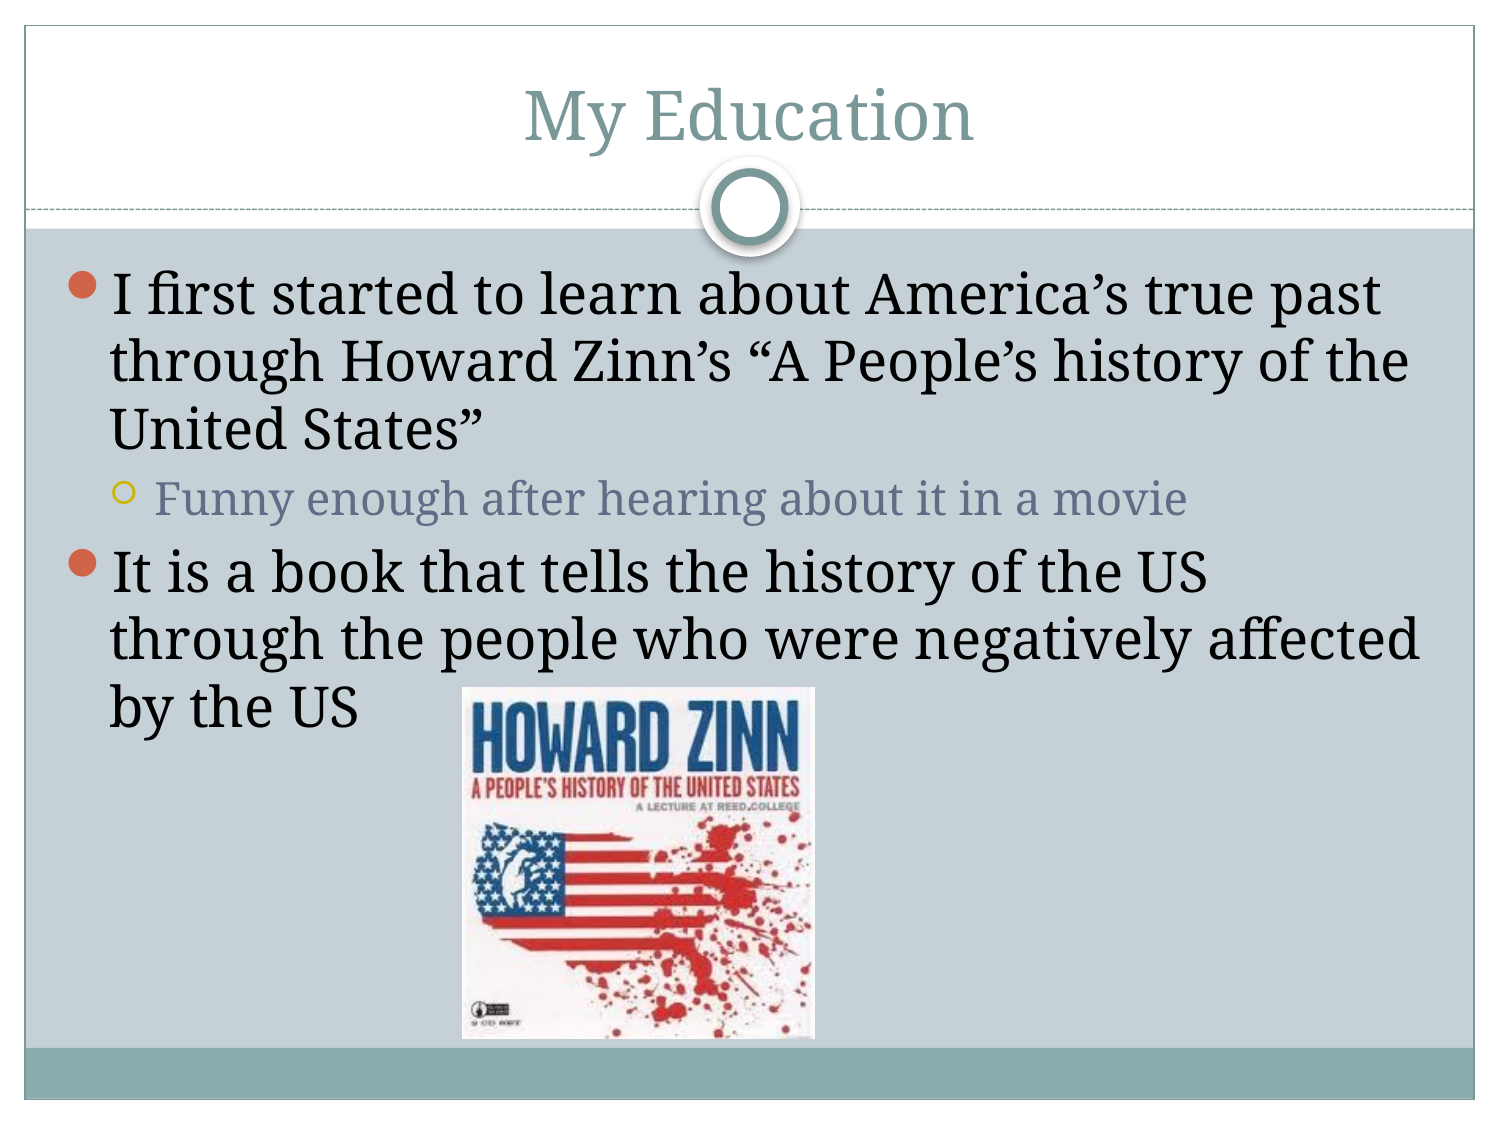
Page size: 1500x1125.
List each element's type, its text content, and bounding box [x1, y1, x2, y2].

title My Education [49, 37, 1450, 162]
picture [462, 687, 815, 1040]
list I first started to learn about America’s true past through Howard Zinn’s “A People’s history of the United States” Funny enough after hearing about it in a movie It is a book that tells the history of the US through the people who were negatively affected by the US [49, 250, 1445, 1001]
